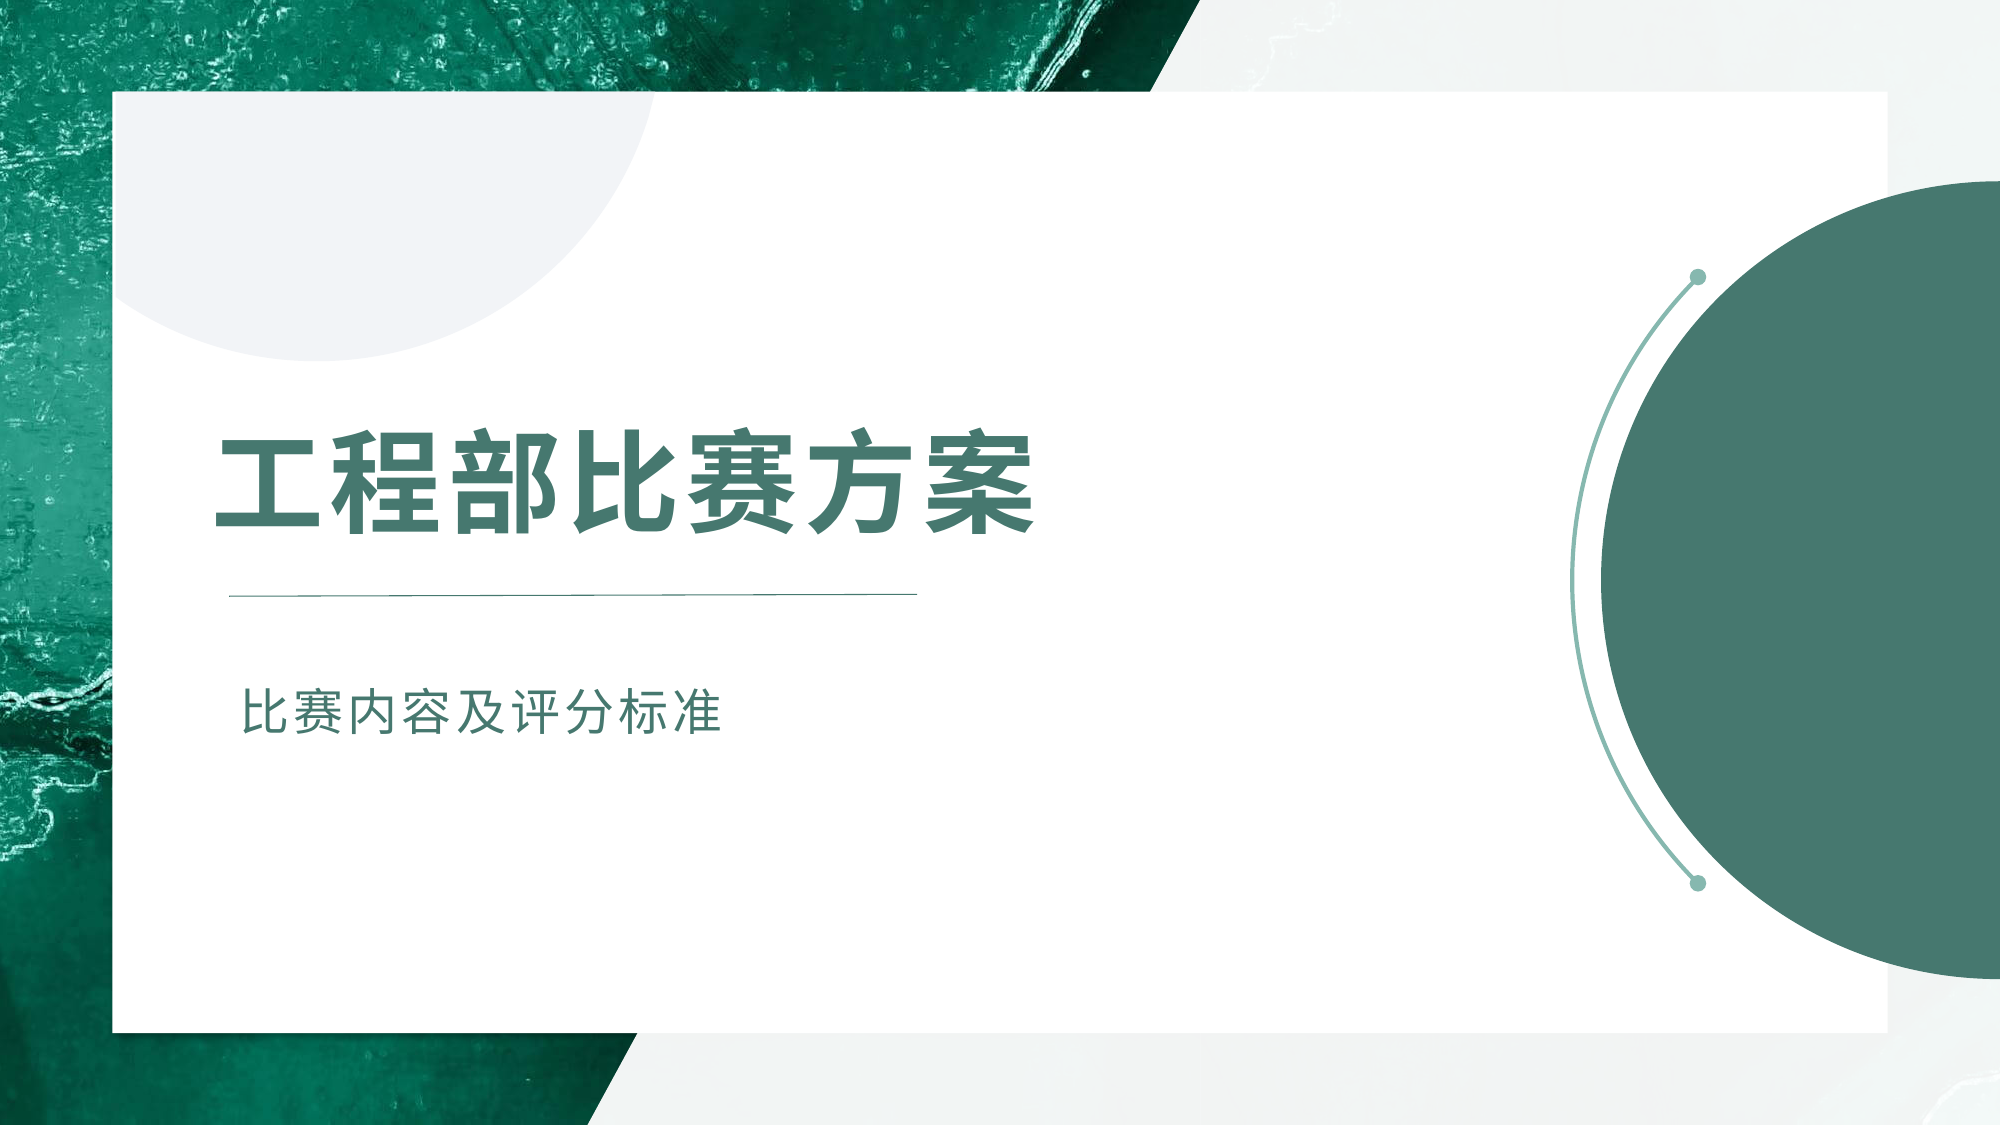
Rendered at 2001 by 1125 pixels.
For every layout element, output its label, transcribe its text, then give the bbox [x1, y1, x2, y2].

picture [0, 0, 1199, 1125]
text_box 工程部比赛方案 [196, 404, 1060, 535]
text_box [1688, 267, 1708, 287]
text_box 比赛内容及评分标准 [229, 658, 955, 752]
text_box [1698, 180, 2000, 981]
text_box [1572, 277, 1698, 884]
text_box [1688, 873, 1708, 893]
